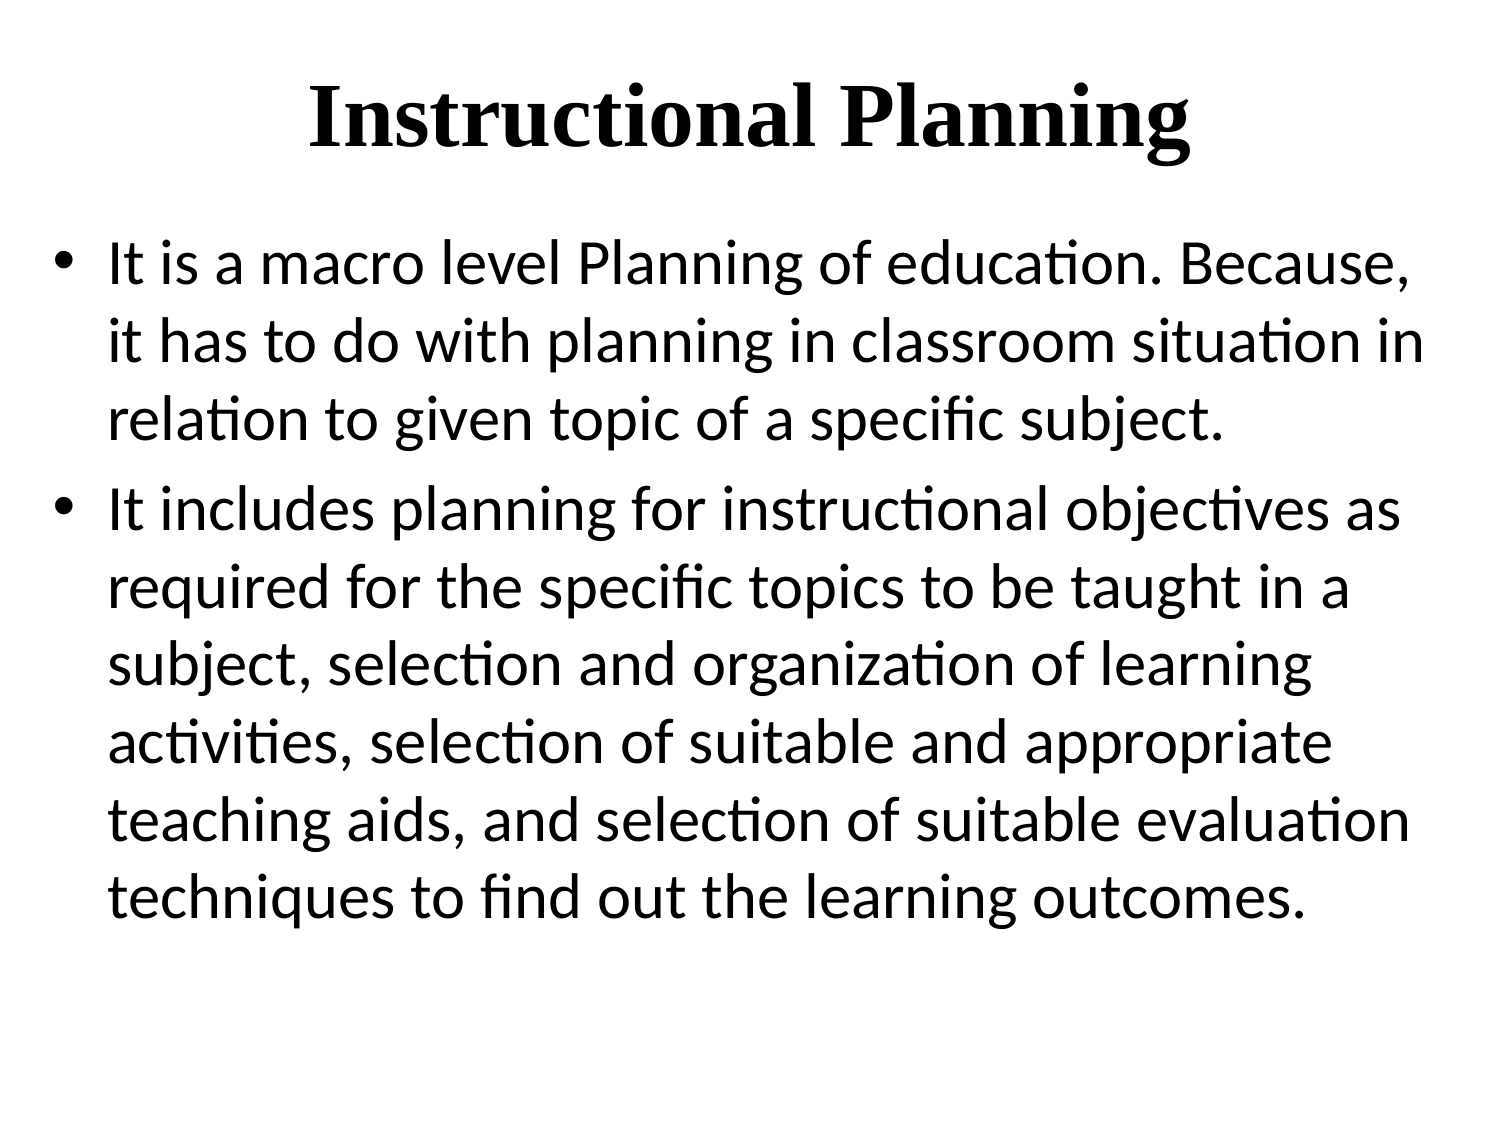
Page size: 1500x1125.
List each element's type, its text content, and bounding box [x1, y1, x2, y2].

title Instructional Planning [75, 45, 1425, 175]
list It is a macro level Planning of education. Because, it has to do with planning in classroom situation in relation to given topic of a specific subject. It includes planning for instructional objectives as required for the specific topics to be taught in a subject, selection and organization of learning activities, selection of suitable and appropriate teaching aids, and selection of suitable evaluation techniques to find out the learning outcomes. [37, 212, 1450, 1075]
